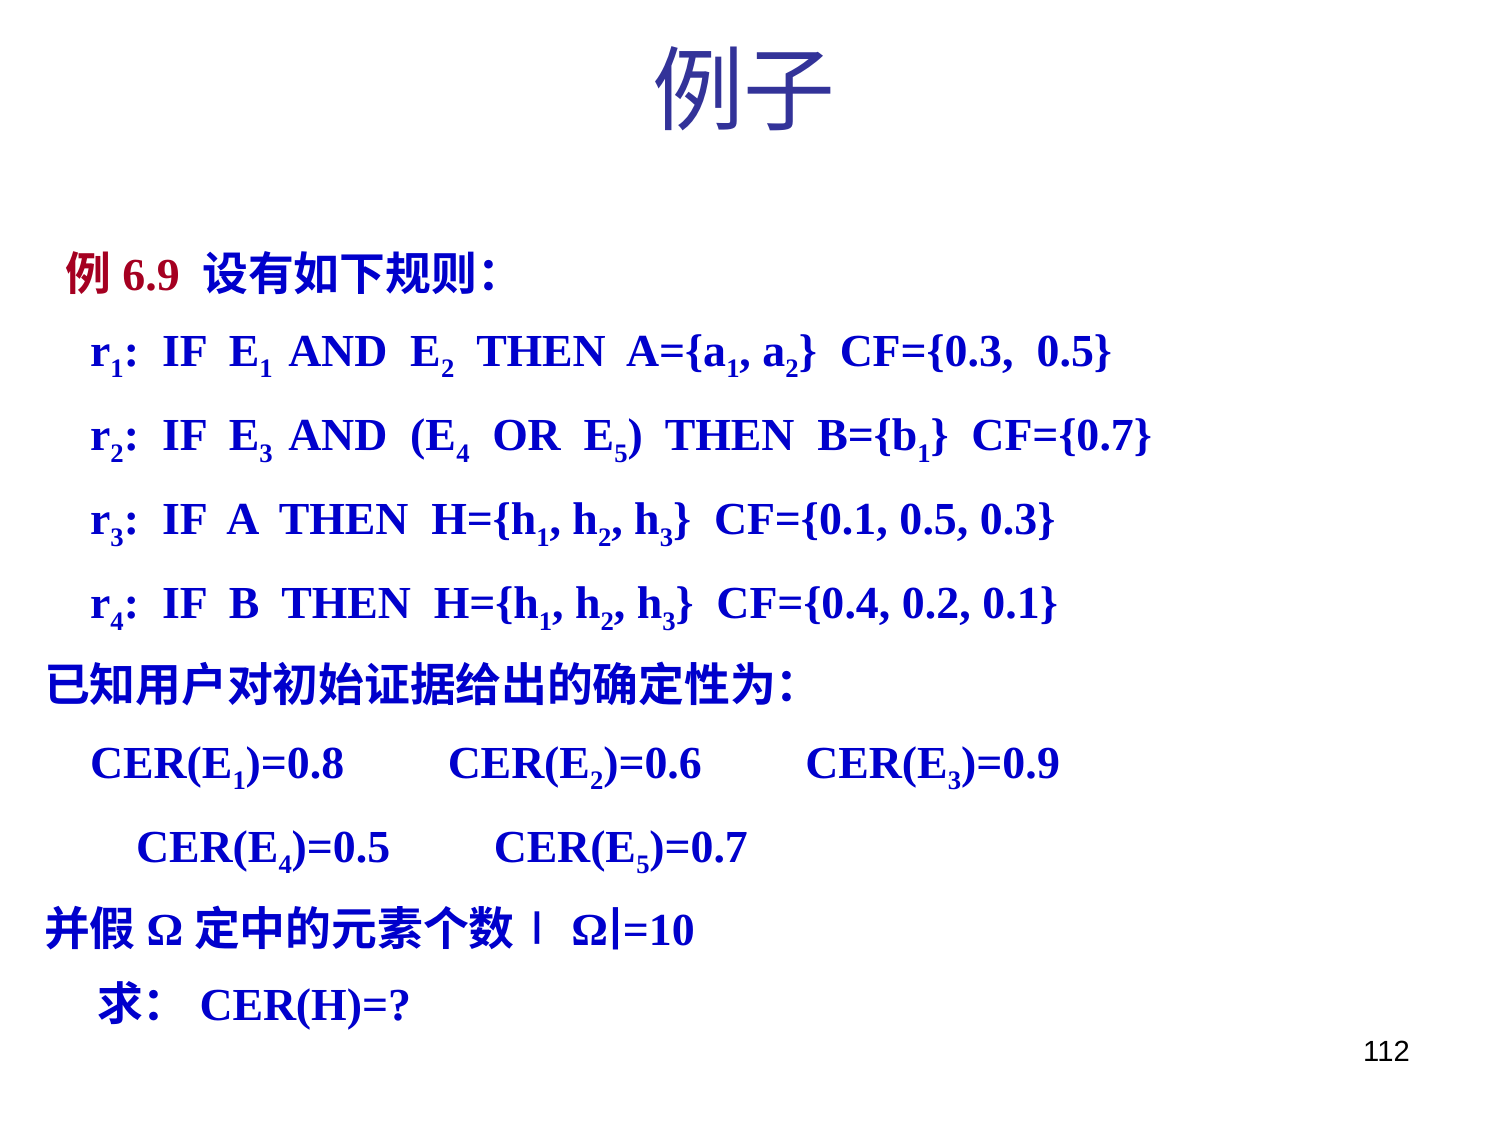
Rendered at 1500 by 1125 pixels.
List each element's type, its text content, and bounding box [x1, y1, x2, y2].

text_box 例6.9 设有如下规则： r1: IF E1 AND E2 THEN A={a1, a2} CF={0.3, 0.5} r2: IF E3 AND (E4 OR E5) THEN B={b1} CF={0.7} r3: IF A THEN H={h1, h2, h3} CF={0.1, 0.5, 0.3} r4: IF B THEN H={h1, h2, h3} CF={0.4, 0.2, 0.1} 已知用户对初始证据给出的确定性为： CER(E1)=0.8 CER(E2)=0.6 CER(E3)=0.9 CER(E4)=0.5 CER(E5)=0.7 并假Ω定中的元素个数∣Ω∣=10 求：CER(H)=? [29, 225, 1471, 1037]
slide_number 112 [1074, 1037, 1425, 1103]
text_box 例子 [147, 31, 1341, 149]
